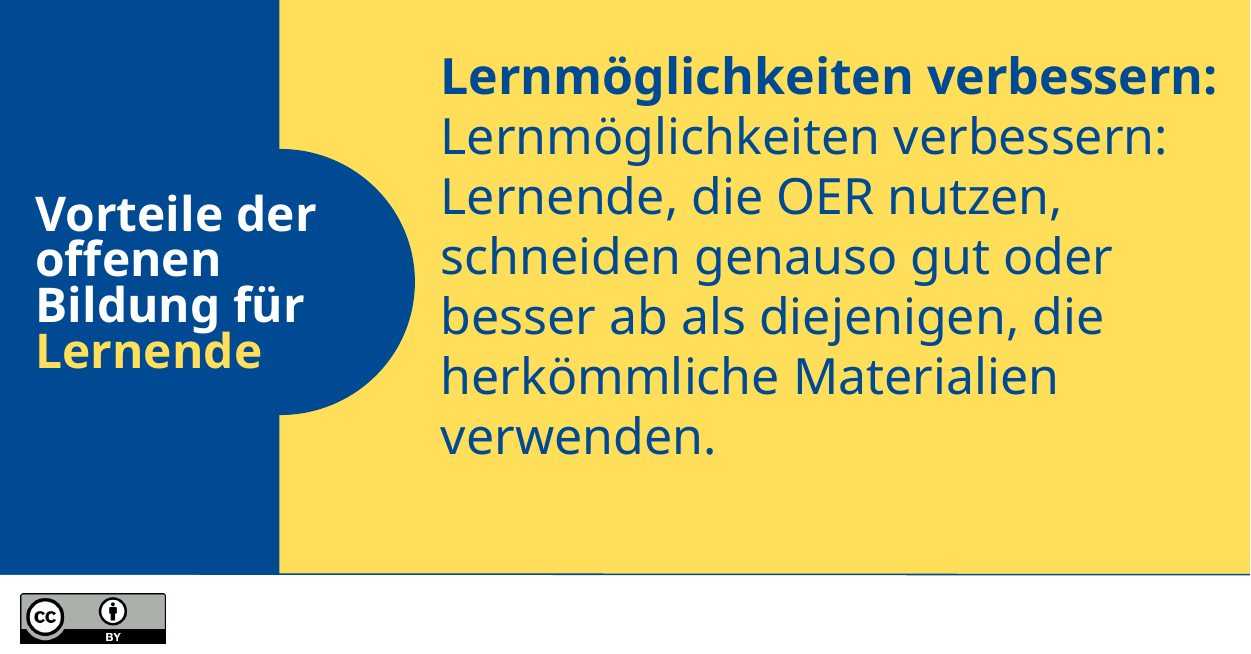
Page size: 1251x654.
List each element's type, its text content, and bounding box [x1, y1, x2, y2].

text_box [195, 148, 415, 389]
text_box Lernmöglichkeiten verbessern: Lernmöglichkeiten verbessern: Lernende, die OER nutzen, schneiden genauso gut oder besser ab als diejenigen, die herkömmliche Materialien verwenden. [425, 29, 1244, 480]
text_box Vorteile der offenen Bildung für Lernende [20, 179, 361, 393]
text_box [0, 582, 1250, 654]
picture [20, 592, 166, 645]
text_box [0, 0, 280, 573]
text_box [206, 393, 355, 416]
